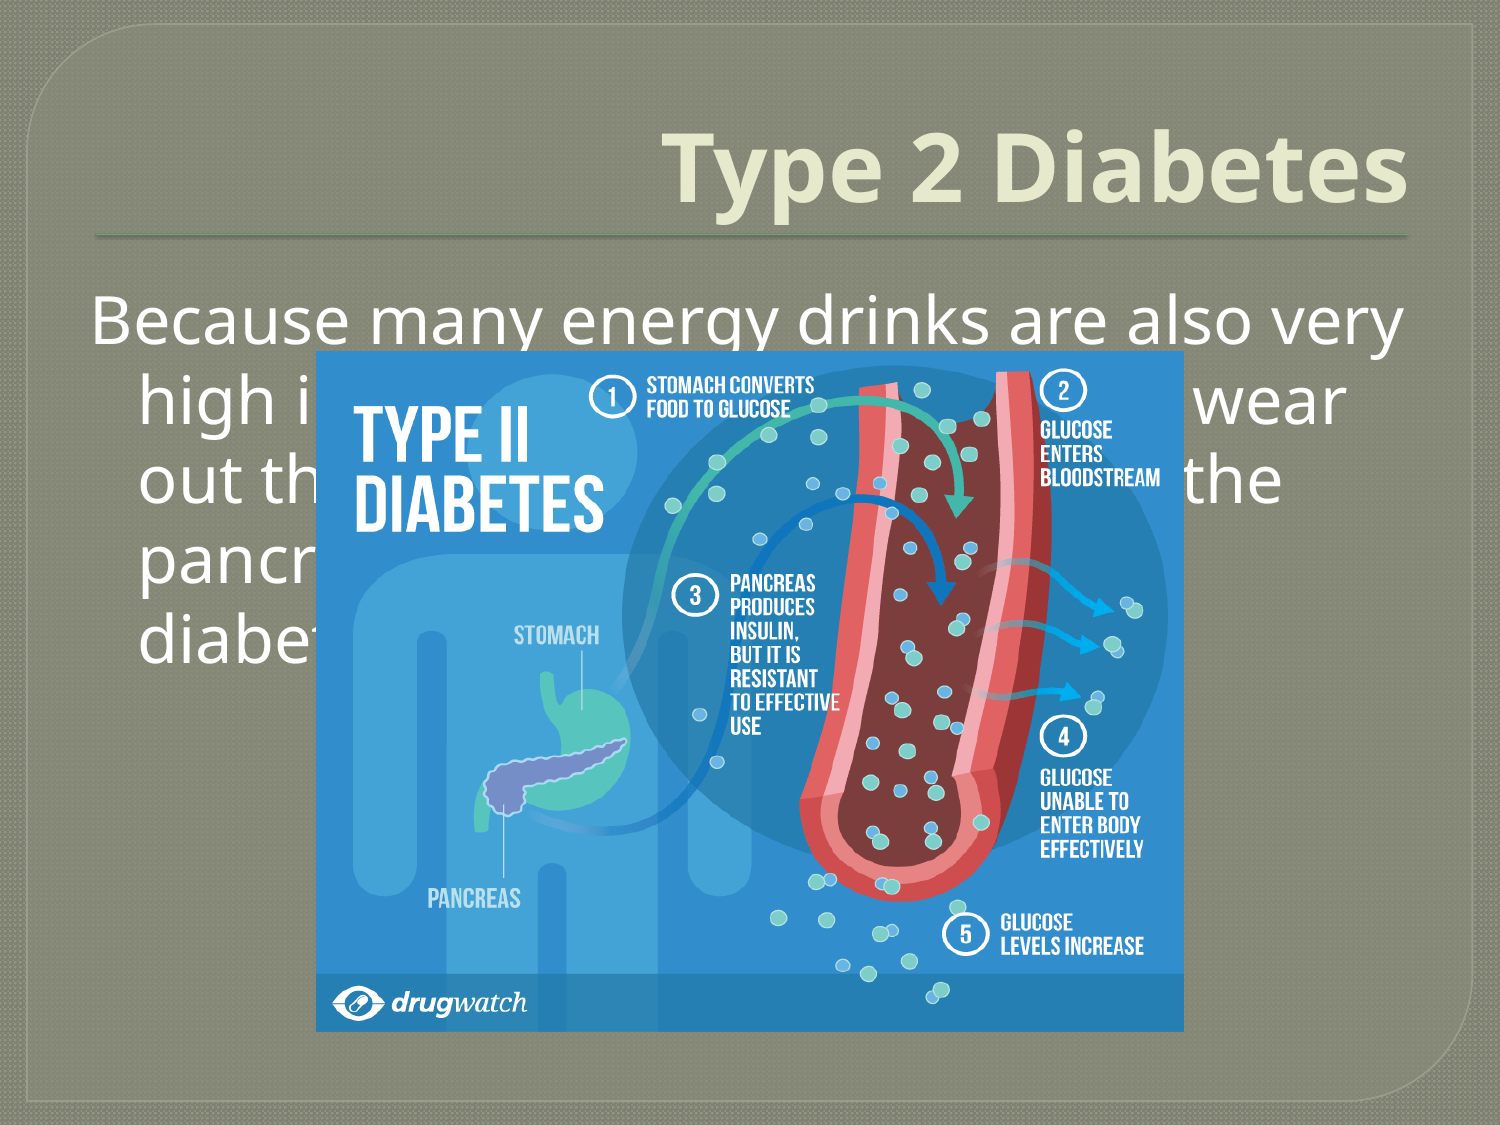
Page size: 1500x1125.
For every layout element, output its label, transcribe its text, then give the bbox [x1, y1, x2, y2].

picture [316, 351, 1184, 1032]
title Type 2 Diabetes [75, 41, 1425, 230]
list Because many energy drinks are also very high in sugar, they can eventually wear out the insulin-producing cells of the pancreas, which leads to type 2 diabetes. [75, 270, 1425, 1013]
